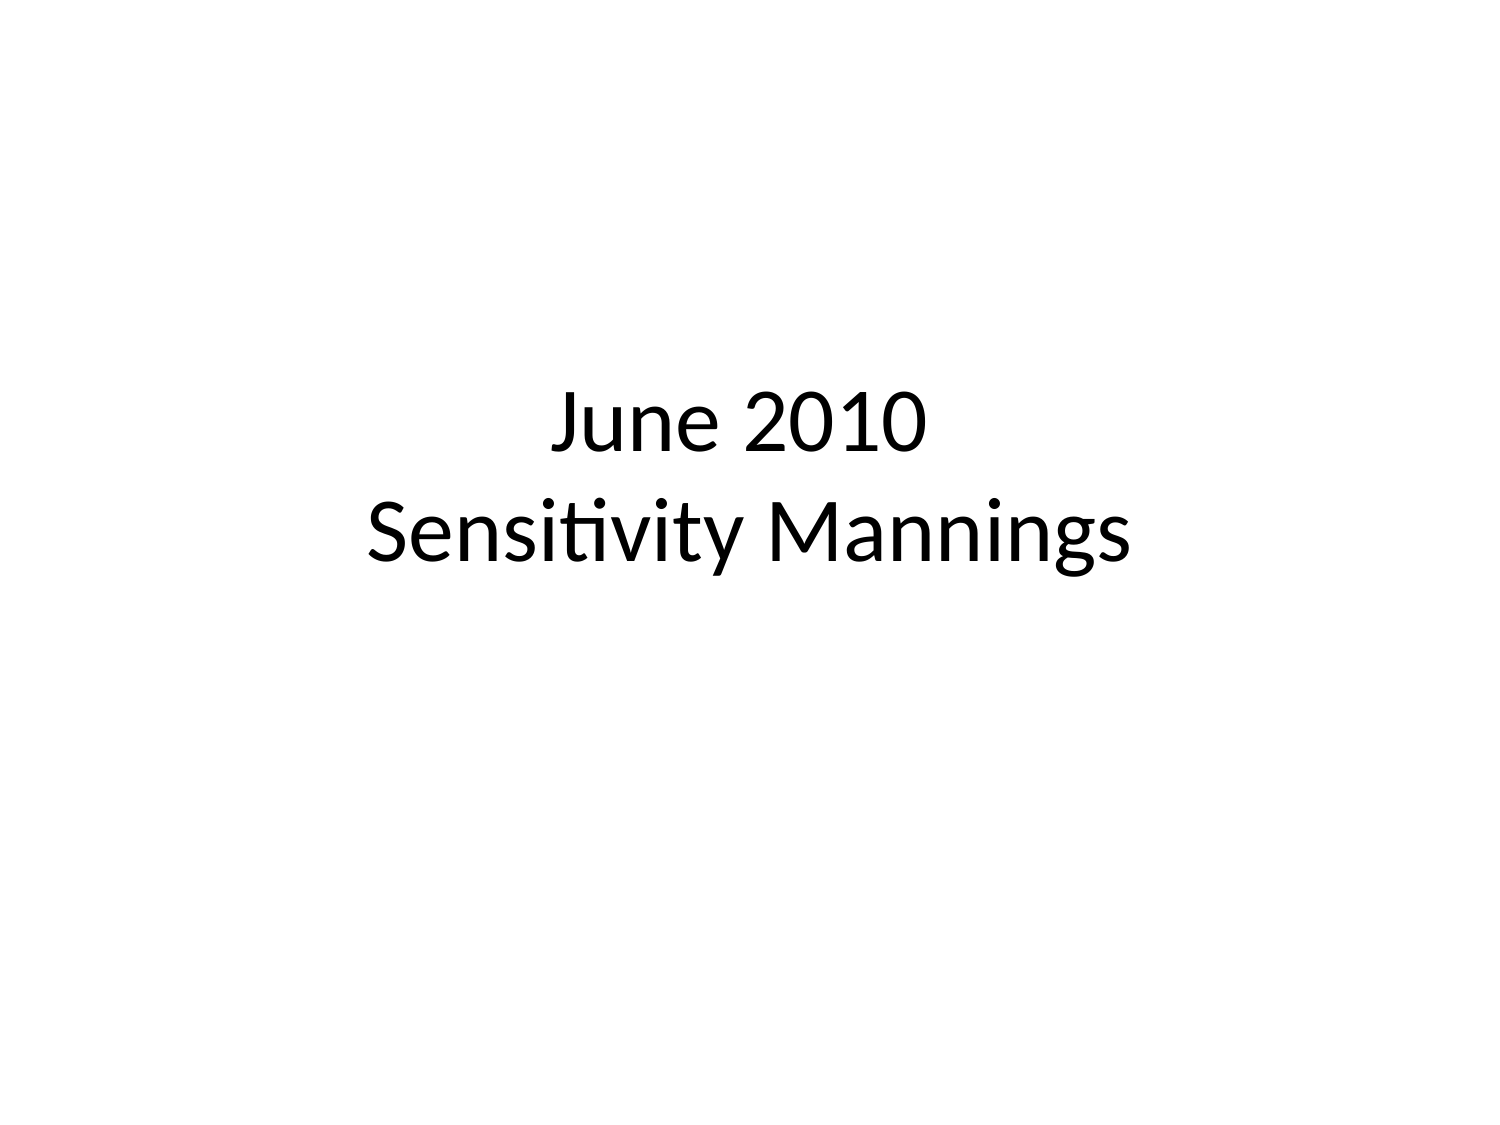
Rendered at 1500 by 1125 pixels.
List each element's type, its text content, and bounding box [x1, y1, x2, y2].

title June 2010 Sensitivity Mannings [112, 349, 1388, 591]
